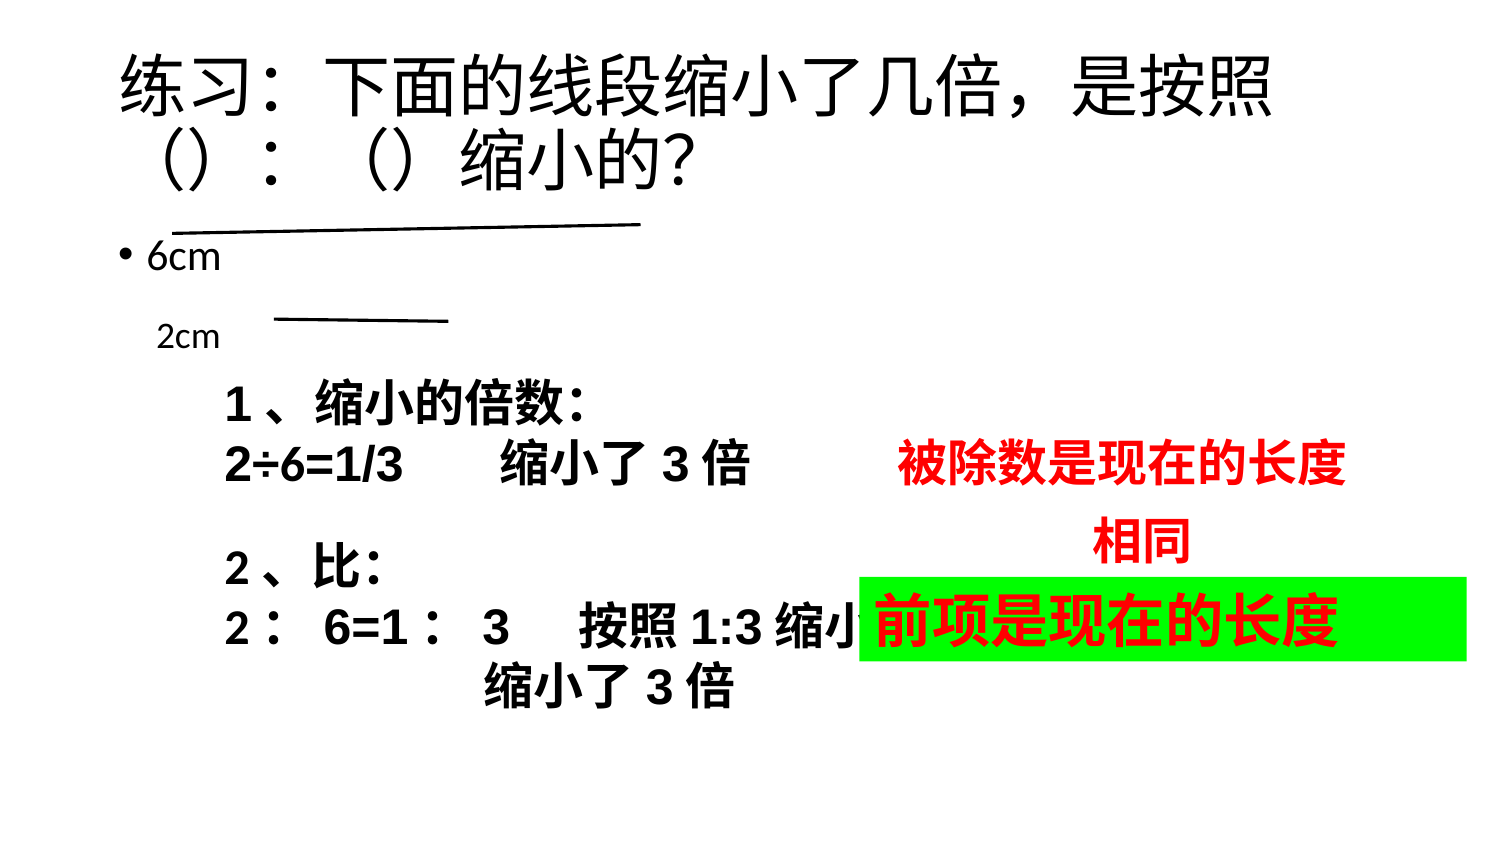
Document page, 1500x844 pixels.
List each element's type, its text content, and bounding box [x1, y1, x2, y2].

text_box 前项是现在的长度 [859, 576, 1467, 662]
text_box 1、缩小的倍数： 2÷6=1/3 缩小了3倍 被除数是现在的长度 [209, 363, 1397, 499]
title 练习：下面的线段缩小了几倍，是按照（）：（）缩小的？ [103, 44, 1397, 208]
text_box 相同 [1077, 502, 1348, 578]
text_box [172, 224, 641, 234]
text_box 2、比： 2：6=1：3 按照1:3缩小的 缩小了3倍 [209, 526, 1038, 722]
list 6cm [103, 224, 1397, 761]
text_box 2cm [141, 303, 236, 364]
